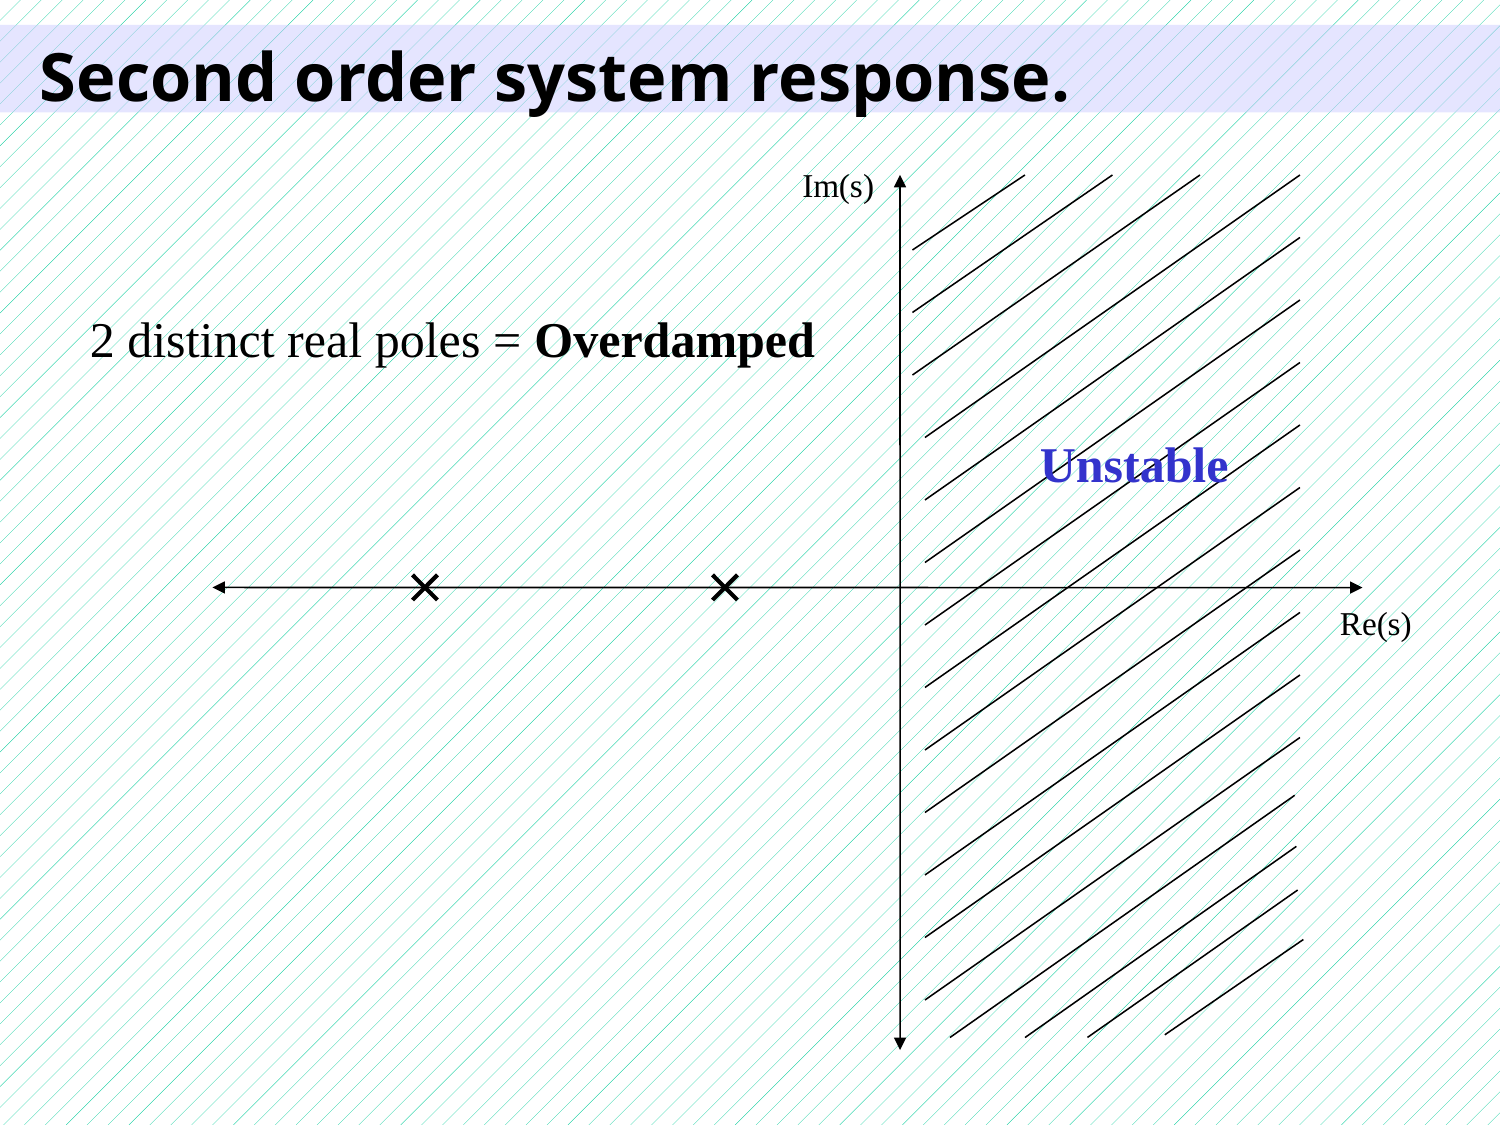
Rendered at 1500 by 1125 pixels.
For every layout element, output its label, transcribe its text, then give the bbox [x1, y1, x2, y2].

text_box [1248, 581, 1363, 594]
text_box Im(s) [787, 157, 938, 212]
text_box Unstable [1024, 424, 1263, 500]
text_box [212, 581, 407, 594]
title Second order system response. [24, 24, 1476, 126]
text_box Re(s) [1324, 594, 1475, 650]
text_box [893, 588, 907, 1051]
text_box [712, 574, 738, 601]
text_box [412, 574, 438, 601]
text_box 2 distinct real poles = Overdamped [75, 299, 1025, 375]
